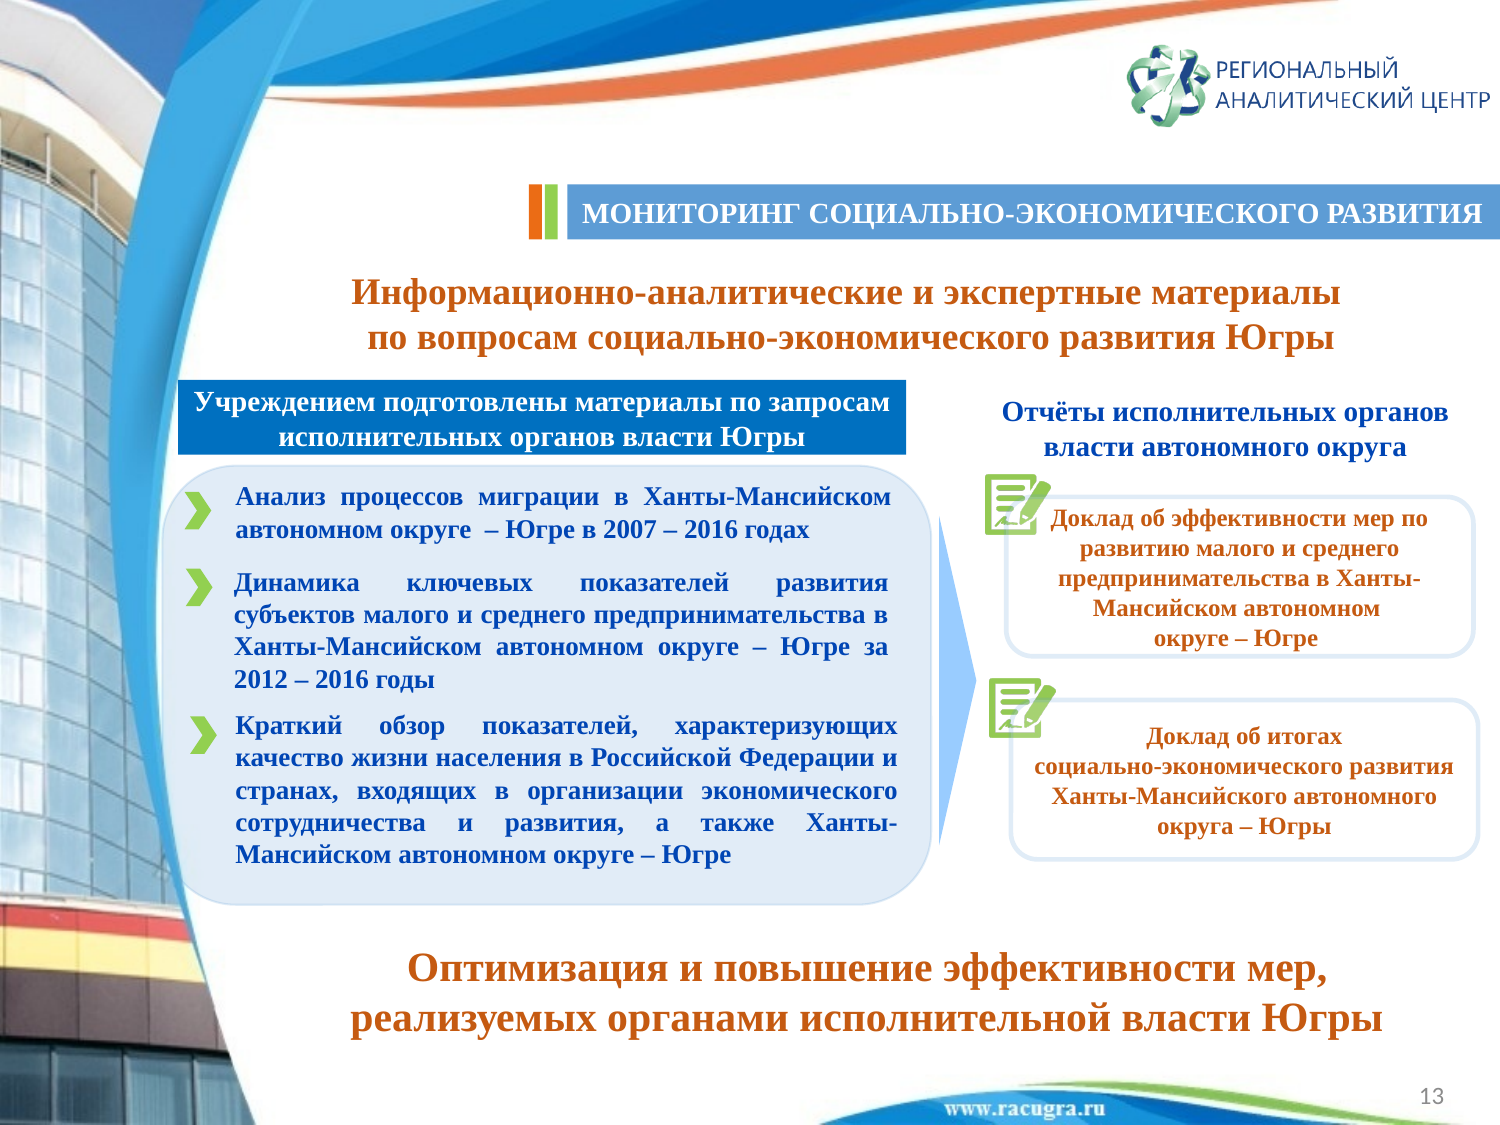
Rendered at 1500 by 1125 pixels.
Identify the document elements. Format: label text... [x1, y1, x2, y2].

text_box Информационно-аналитические и экспертные материалы по вопросам социально-экономического развития Югры [202, 259, 1500, 365]
text_box [190, 716, 217, 754]
text_box Оптимизация и повышение эффективности мер, реализуемых органами исполнительной власти Югры [290, 932, 1444, 1048]
slide_number 13 [1121, 1065, 1460, 1125]
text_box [528, 184, 1500, 240]
text_box [185, 568, 213, 607]
text_box Учреждением подготовлены материалы по запросам исполнительных органов власти Югры [177, 379, 907, 456]
text_box [939, 515, 977, 846]
text_box Отчёты исполнительных органов власти автономного округа [980, 385, 1471, 470]
text_box [184, 491, 212, 530]
text_box [161, 464, 933, 906]
text_box Анализ процессов миграции в Ханты-Мансийском автономном округе – Югре в 2007 – 2016 годах [220, 471, 907, 552]
text_box Краткий обзор показателей, характеризующих качество жизни населения в Российской Федерации и странах, входящих в организации экономического сотрудничества и развития, а также Ханты-Мансийском автономном округе – Югре [220, 699, 913, 877]
text_box Доклад об итогах социально-экономического развития Ханты-Мансийского автономного округа – Югры [1009, 698, 1480, 861]
picture [0, 0, 1500, 1125]
text_box Доклад об эффективности мер по развитию малого и среднего предпринимательства в Ханты-Мансийском автономном округе – Югре [1005, 495, 1475, 658]
text_box Динамика ключевых показателей развития субъектов малого и среднего предпринимательства в Ханты-Мансийском автономном округе – Югре за 2012 – 2016 годы [219, 556, 904, 702]
